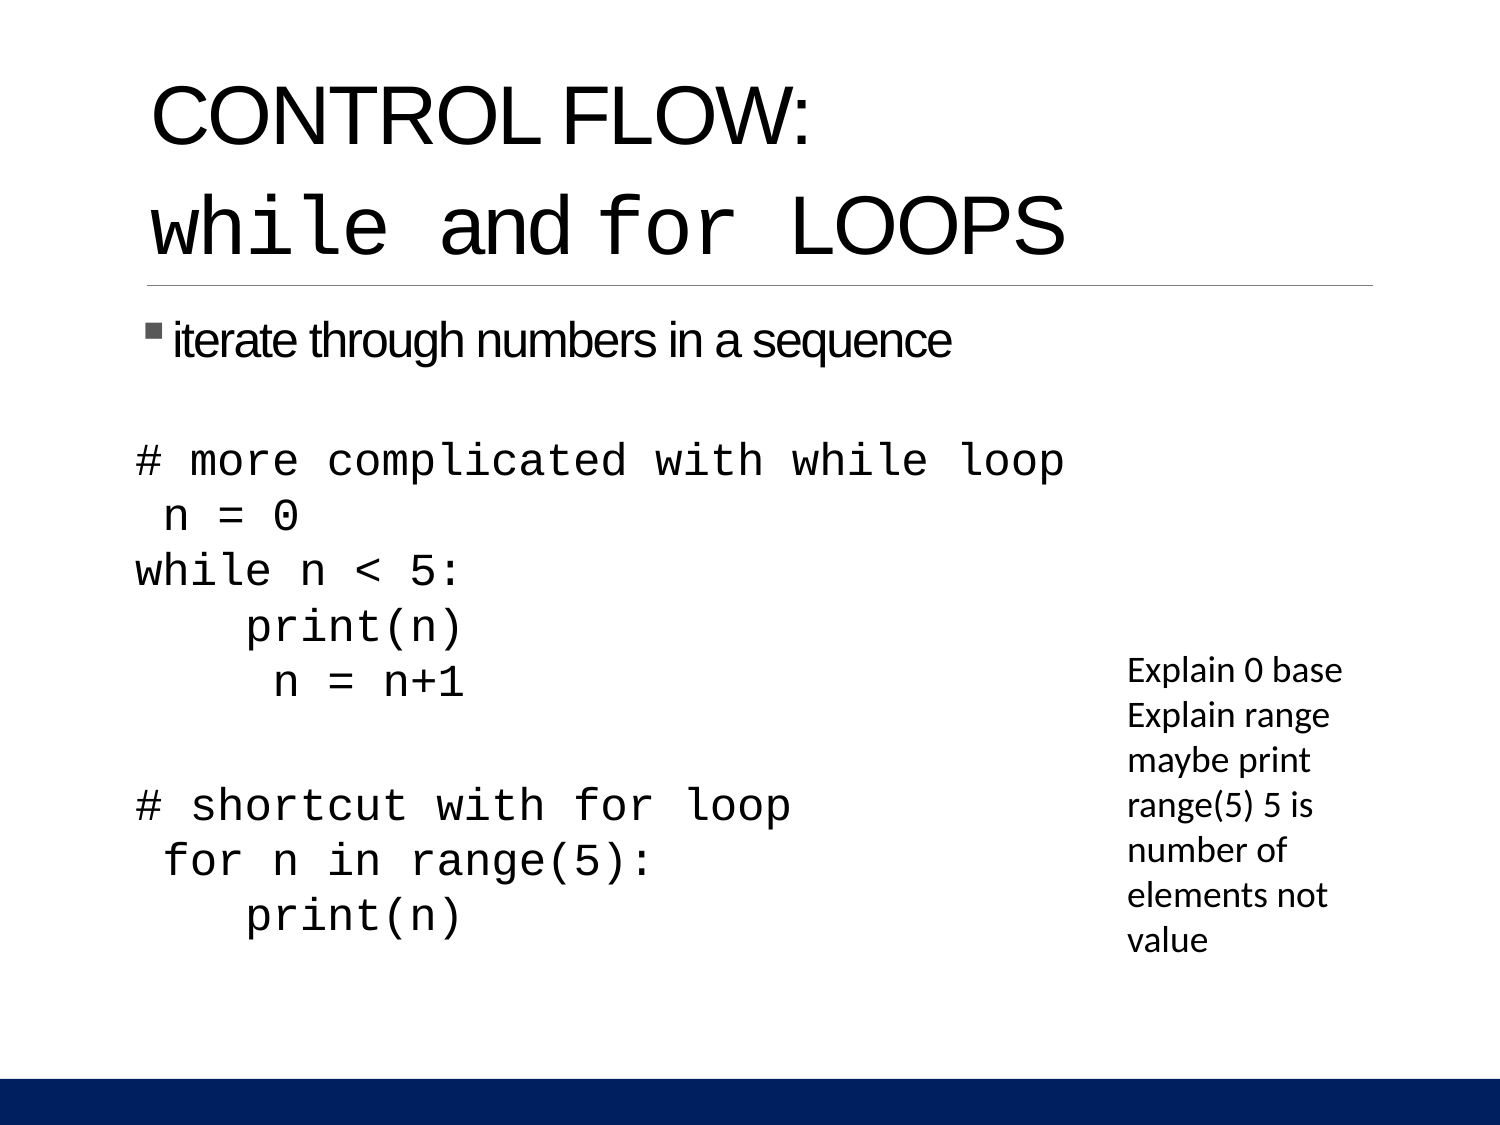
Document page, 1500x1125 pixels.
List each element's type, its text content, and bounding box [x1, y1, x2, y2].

text_box iterate through numbers in a sequence # more complicated with while loop n = 0 while n < 5: print(n) n = n+1 # shortcut with for loop for n in range(5): print(n) [132, 304, 1075, 940]
text_box Explain 0 base Explain range maybe print range(5) 5 is number of elements not value [1112, 637, 1425, 968]
title CONTROL FLOW: while and for LOOPS [147, 47, 1136, 272]
